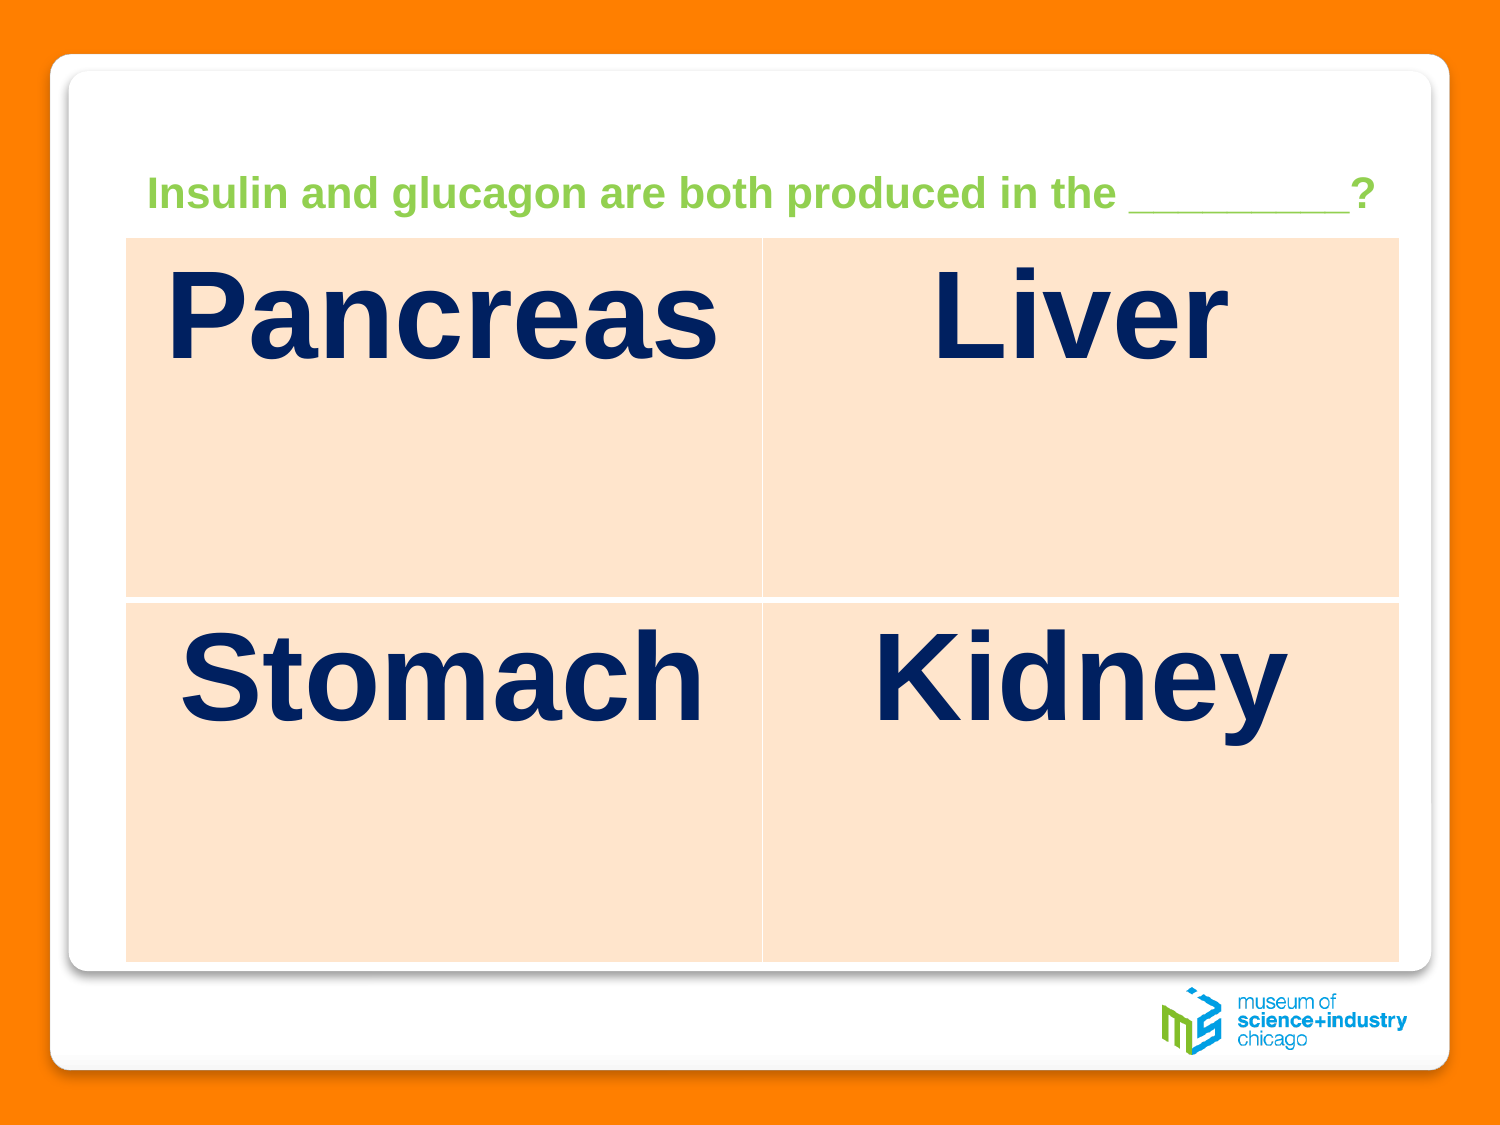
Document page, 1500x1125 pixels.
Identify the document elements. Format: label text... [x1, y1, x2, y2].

table_cell Kidney [763, 603, 1399, 962]
title Insulin and glucagon are both produced in the _________? [125, 125, 1400, 225]
table_header Pancreas [126, 238, 762, 597]
picture [1162, 987, 1407, 1055]
table_cell Stomach [126, 603, 762, 962]
table_header Liver [763, 238, 1399, 597]
